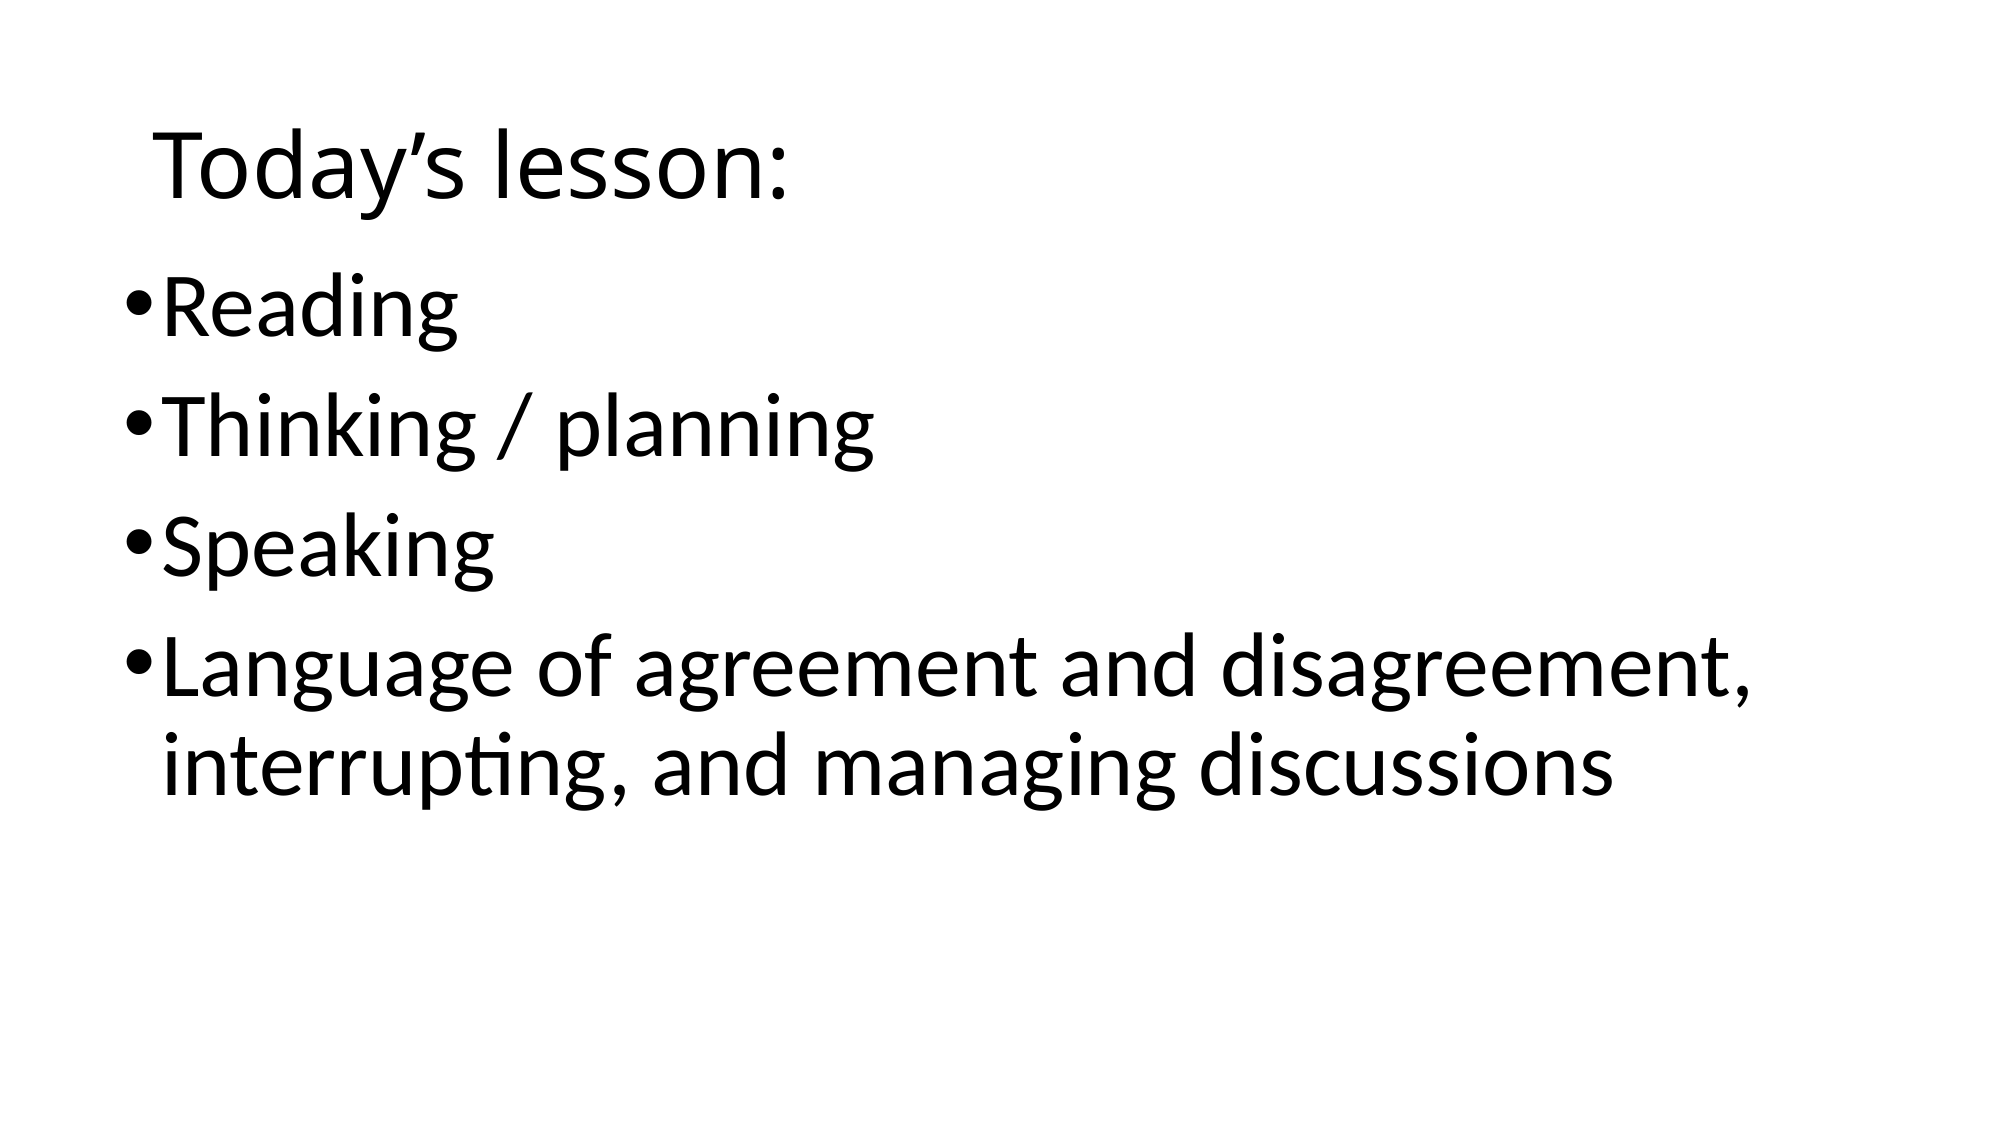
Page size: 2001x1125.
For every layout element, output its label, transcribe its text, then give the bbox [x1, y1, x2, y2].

list Reading Thinking / planning Speaking Language of agreement and disagreement, interrupting, and managing discussions [108, 249, 1863, 1014]
title Today’s lesson: [137, 59, 1863, 249]
